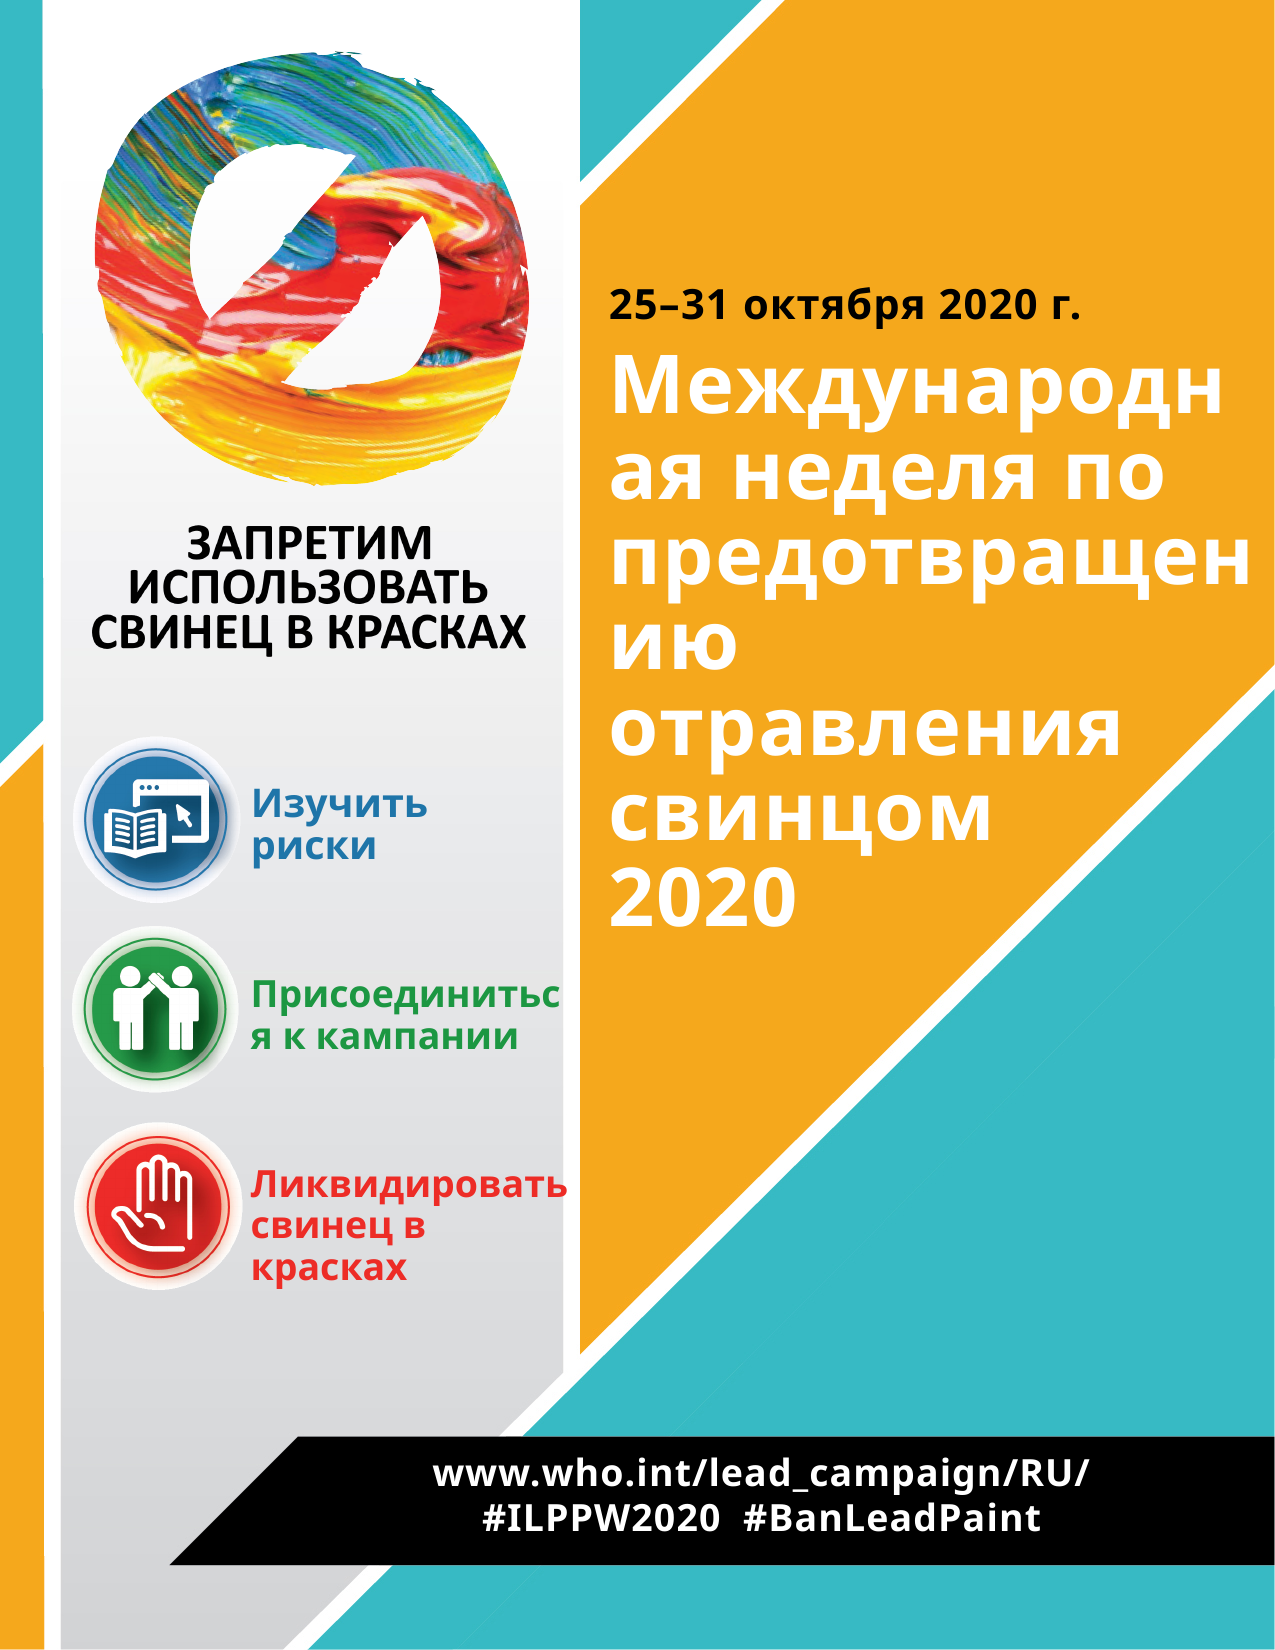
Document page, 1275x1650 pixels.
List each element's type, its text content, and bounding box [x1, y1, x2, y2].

picture [0, 0, 1275, 1650]
title www.who.int/lead_campaign/RU/ #ILPPW2020 #BanLeadPaint [404, 1441, 1120, 1553]
text_box Присоединиться к кампании [247, 966, 588, 1065]
text_box Изучить риски [251, 776, 510, 875]
text_box 25–31 октября 2020 г. [594, 231, 1235, 336]
text_box Международная неделя по предотвращению отравления свинцом 2020 [594, 337, 1275, 950]
text_box Ликвидировать cвинец в красках [252, 1155, 599, 1296]
